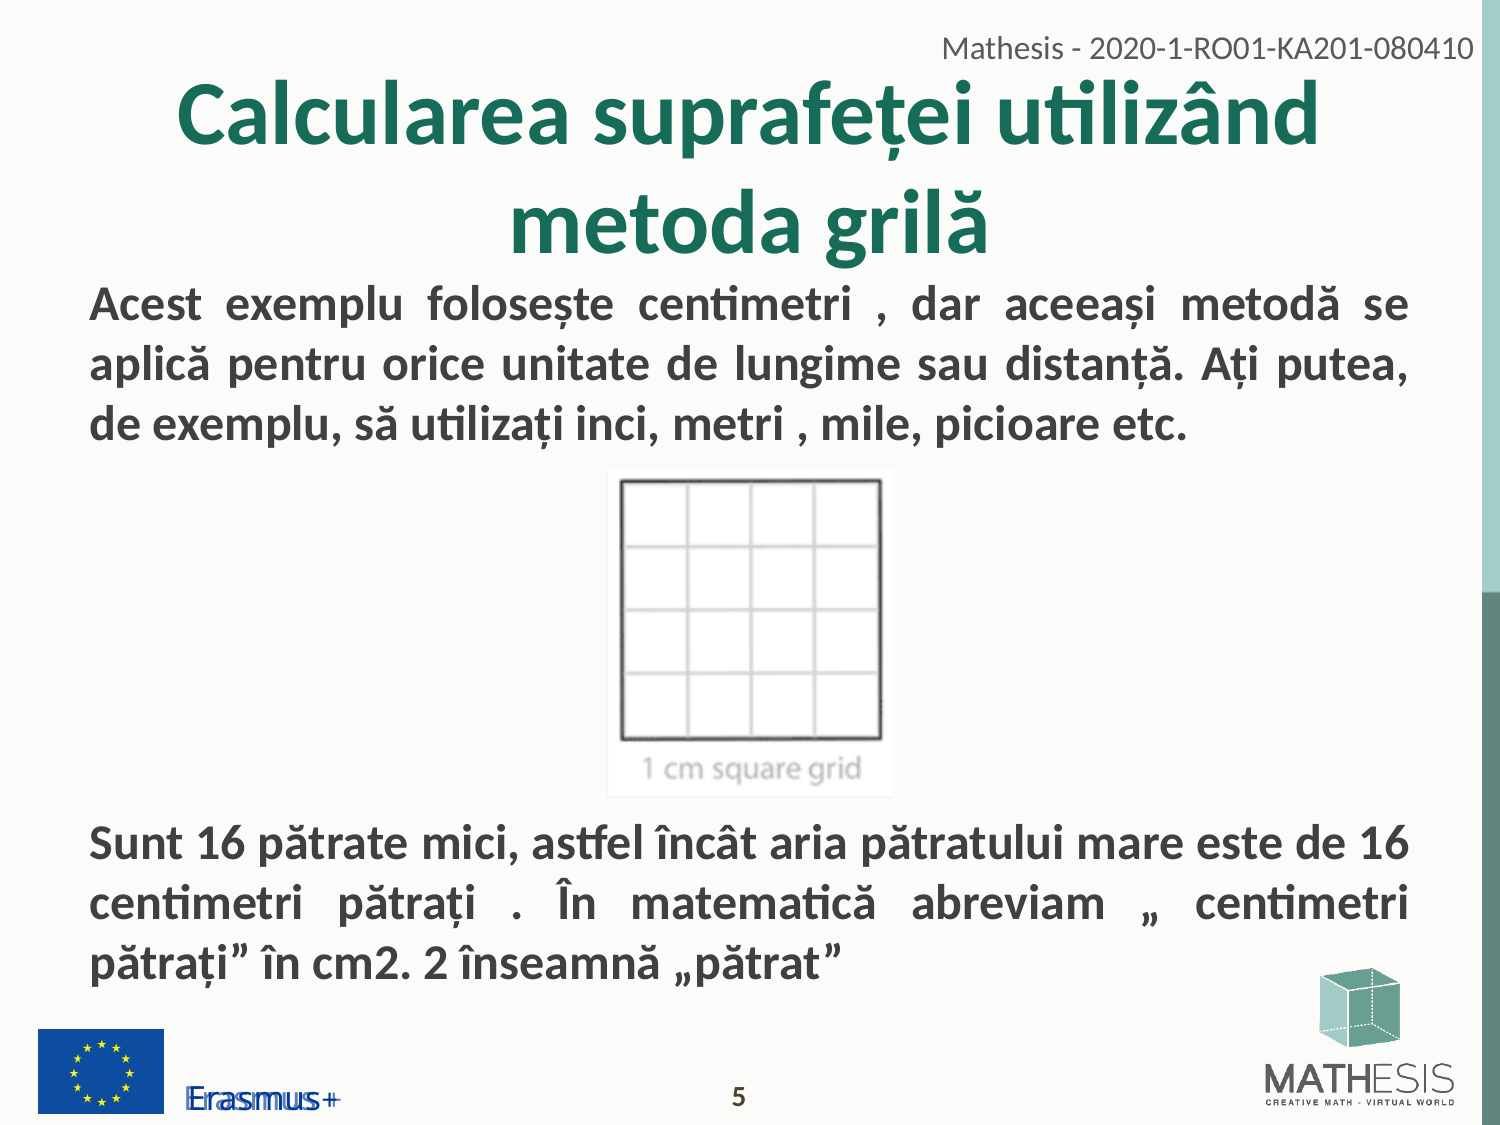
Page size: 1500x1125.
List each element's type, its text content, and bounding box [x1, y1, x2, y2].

picture [606, 469, 894, 798]
title Calcularea suprafeței utilizând metoda grilă [75, 45, 1425, 233]
picture [38, 1029, 164, 1114]
list Acest exemplu folosește centimetri , dar aceeași metodă se aplică pentru orice unitate de lungime sau distanță. Ați putea, de exemplu, să utilizați inci, metri , mile, picioare etc. Sunt 16 pătrate mici, astfel încât aria pătratului mare este de 16 centimetri pătrați . În matematică abreviam „ centimetri pătrați” în cm2. 2 înseamnă „pătrat” [75, 262, 1425, 1005]
